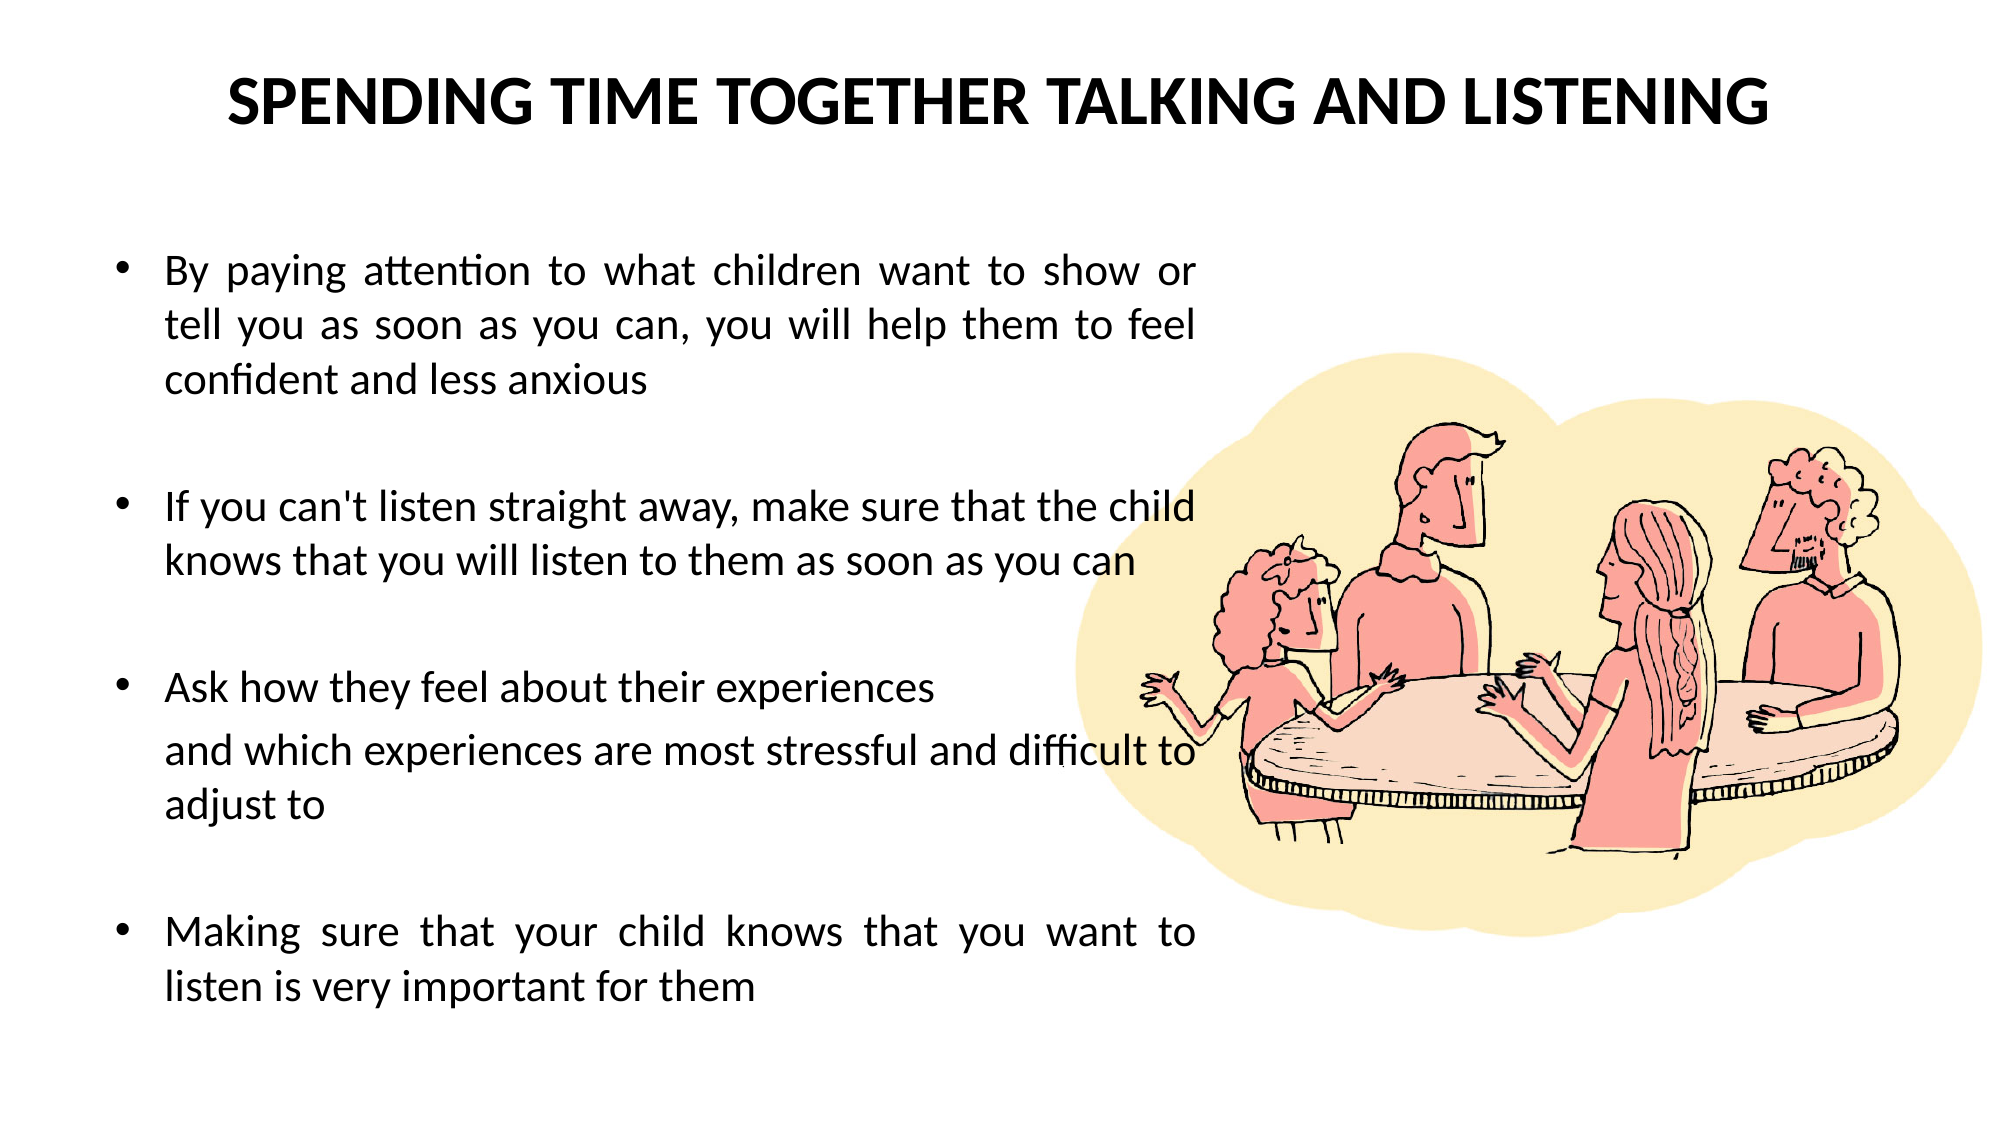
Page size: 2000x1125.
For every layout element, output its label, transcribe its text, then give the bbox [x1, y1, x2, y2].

list By paying attention to what children want to show or tell you as soon as you can, you will help them to feel confident and less anxious If you can't listen straight away, make sure that the child knows that you will listen to them as soon as you can Ask how they feel about their experiences and which experiences are most stressful and difficult to adjust to Making sure that your child knows that you want to listen is very important for them [99, 232, 1213, 1063]
title SPENDING TIME TOGETHER TALKING AND LISTENING [99, 45, 1900, 232]
picture [974, 187, 2000, 1030]
